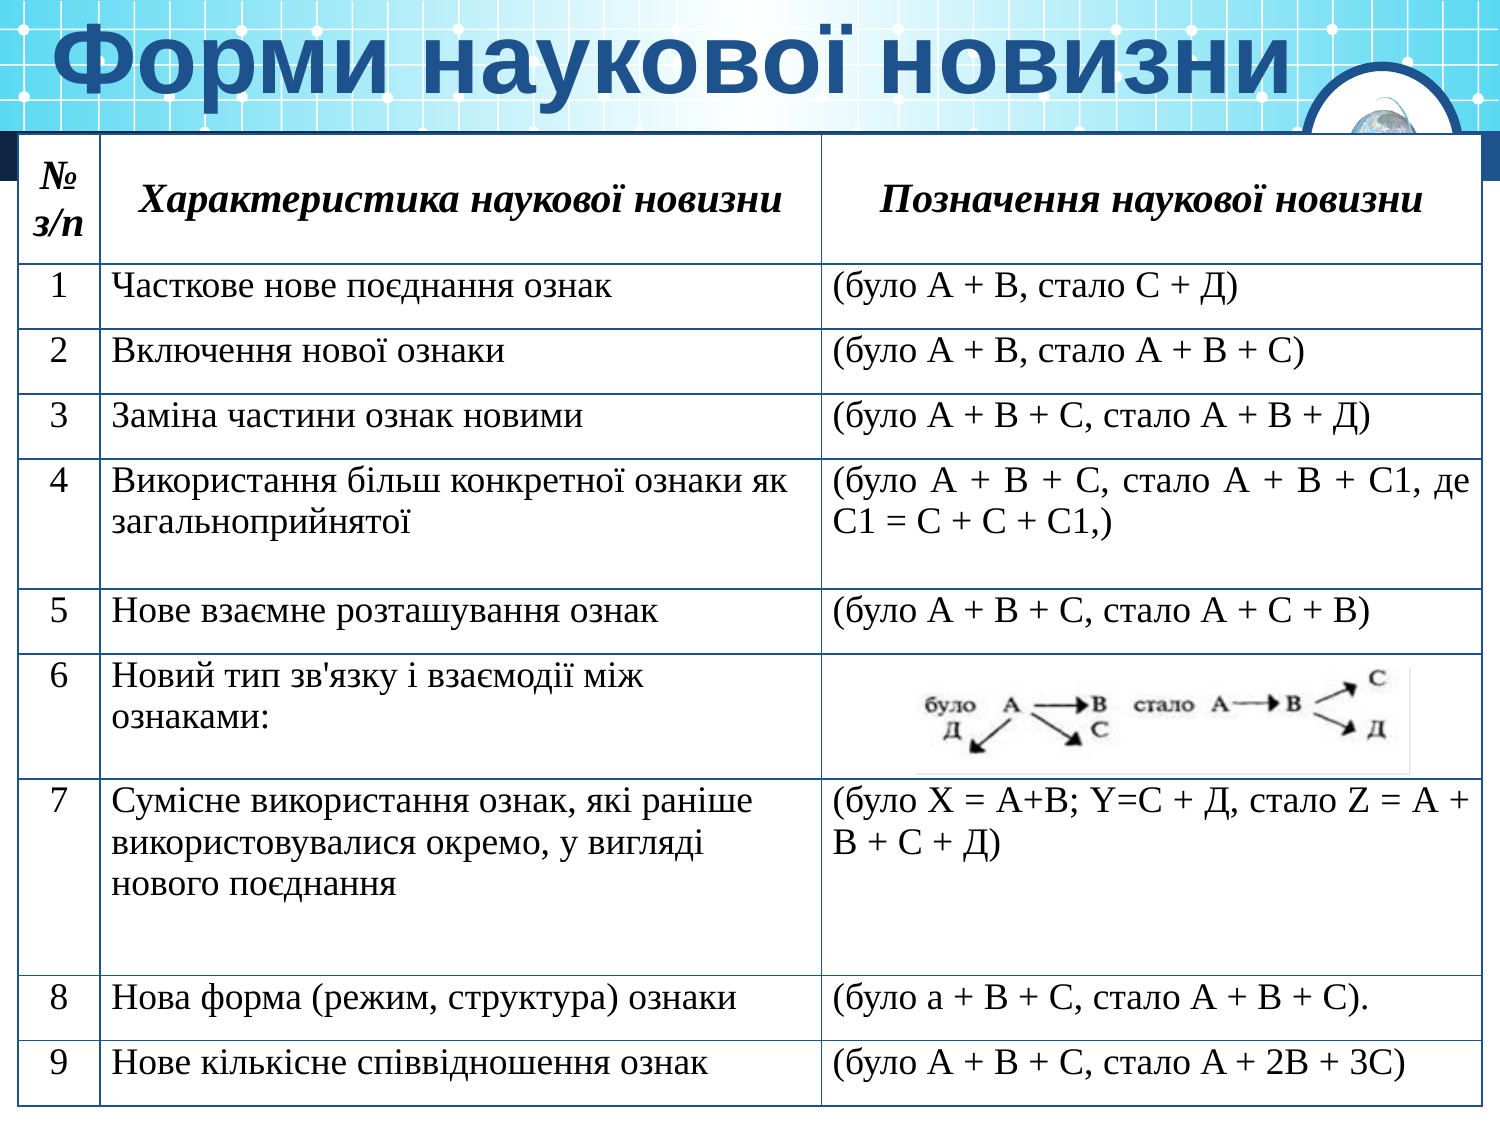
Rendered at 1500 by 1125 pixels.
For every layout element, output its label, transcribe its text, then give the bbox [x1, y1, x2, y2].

table_cell Заміна частини ознак новими [101, 395, 821, 458]
table_header Характеристика наукової новизни [101, 135, 821, 263]
table_cell (було А + В + С, стало А + В + С1, де С1 = С + С + С1,) [822, 460, 1481, 588]
table_cell Використання більш конкретної ознаки як загальноприйнятої [101, 460, 821, 588]
table_cell 8 [19, 976, 99, 1040]
table_cell Часткове нове поєднання ознак [101, 265, 821, 328]
table_cell Включення нової ознаки [101, 330, 821, 393]
text_box Форми наукової новизни [0, 0, 1423, 123]
table_cell Новий тип зв'язку і взаємодії між ознаками: [101, 655, 821, 778]
table_cell 1 [19, 265, 99, 328]
table_cell [822, 655, 1481, 778]
table_header № з/п [19, 135, 99, 263]
table_cell (було а + В + С, стало А + В + С). [822, 976, 1481, 1040]
table_cell 6 [19, 655, 99, 778]
table_cell Нова форма (режим, структура) ознаки [101, 976, 821, 1040]
table_cell (було А + В + С, стало А + В + Д) [822, 395, 1481, 458]
table_cell (було А + В, стало А + В + С) [822, 330, 1481, 393]
table_cell Нове взаємне розташування ознак [101, 590, 821, 653]
table_cell (було А + В + С, стало A + 2В + 3C) [822, 1041, 1481, 1105]
table_cell 5 [19, 590, 99, 653]
table_cell 2 [19, 330, 99, 393]
table_cell Сумісне використання ознак, які раніше використовувалися окремо, у вигляді нового поєднання [101, 780, 821, 975]
table_cell (було А + В, стало С + Д) [822, 265, 1481, 328]
table_cell (було Х = А+В; Y=С + Д, стало Z = А + В + С + Д) [822, 780, 1481, 975]
picture [1312, 86, 1452, 133]
table_cell 9 [19, 1041, 99, 1105]
table_cell Нове кількісне співвідношення ознак [101, 1041, 821, 1105]
table_cell (було А + В + С, стало А + С + В) [822, 590, 1481, 653]
table_cell 7 [19, 780, 99, 975]
picture [915, 668, 1412, 776]
table_header Позначення наукової новизни [822, 135, 1481, 263]
table_cell 4 [19, 460, 99, 588]
table_cell 3 [19, 395, 99, 458]
